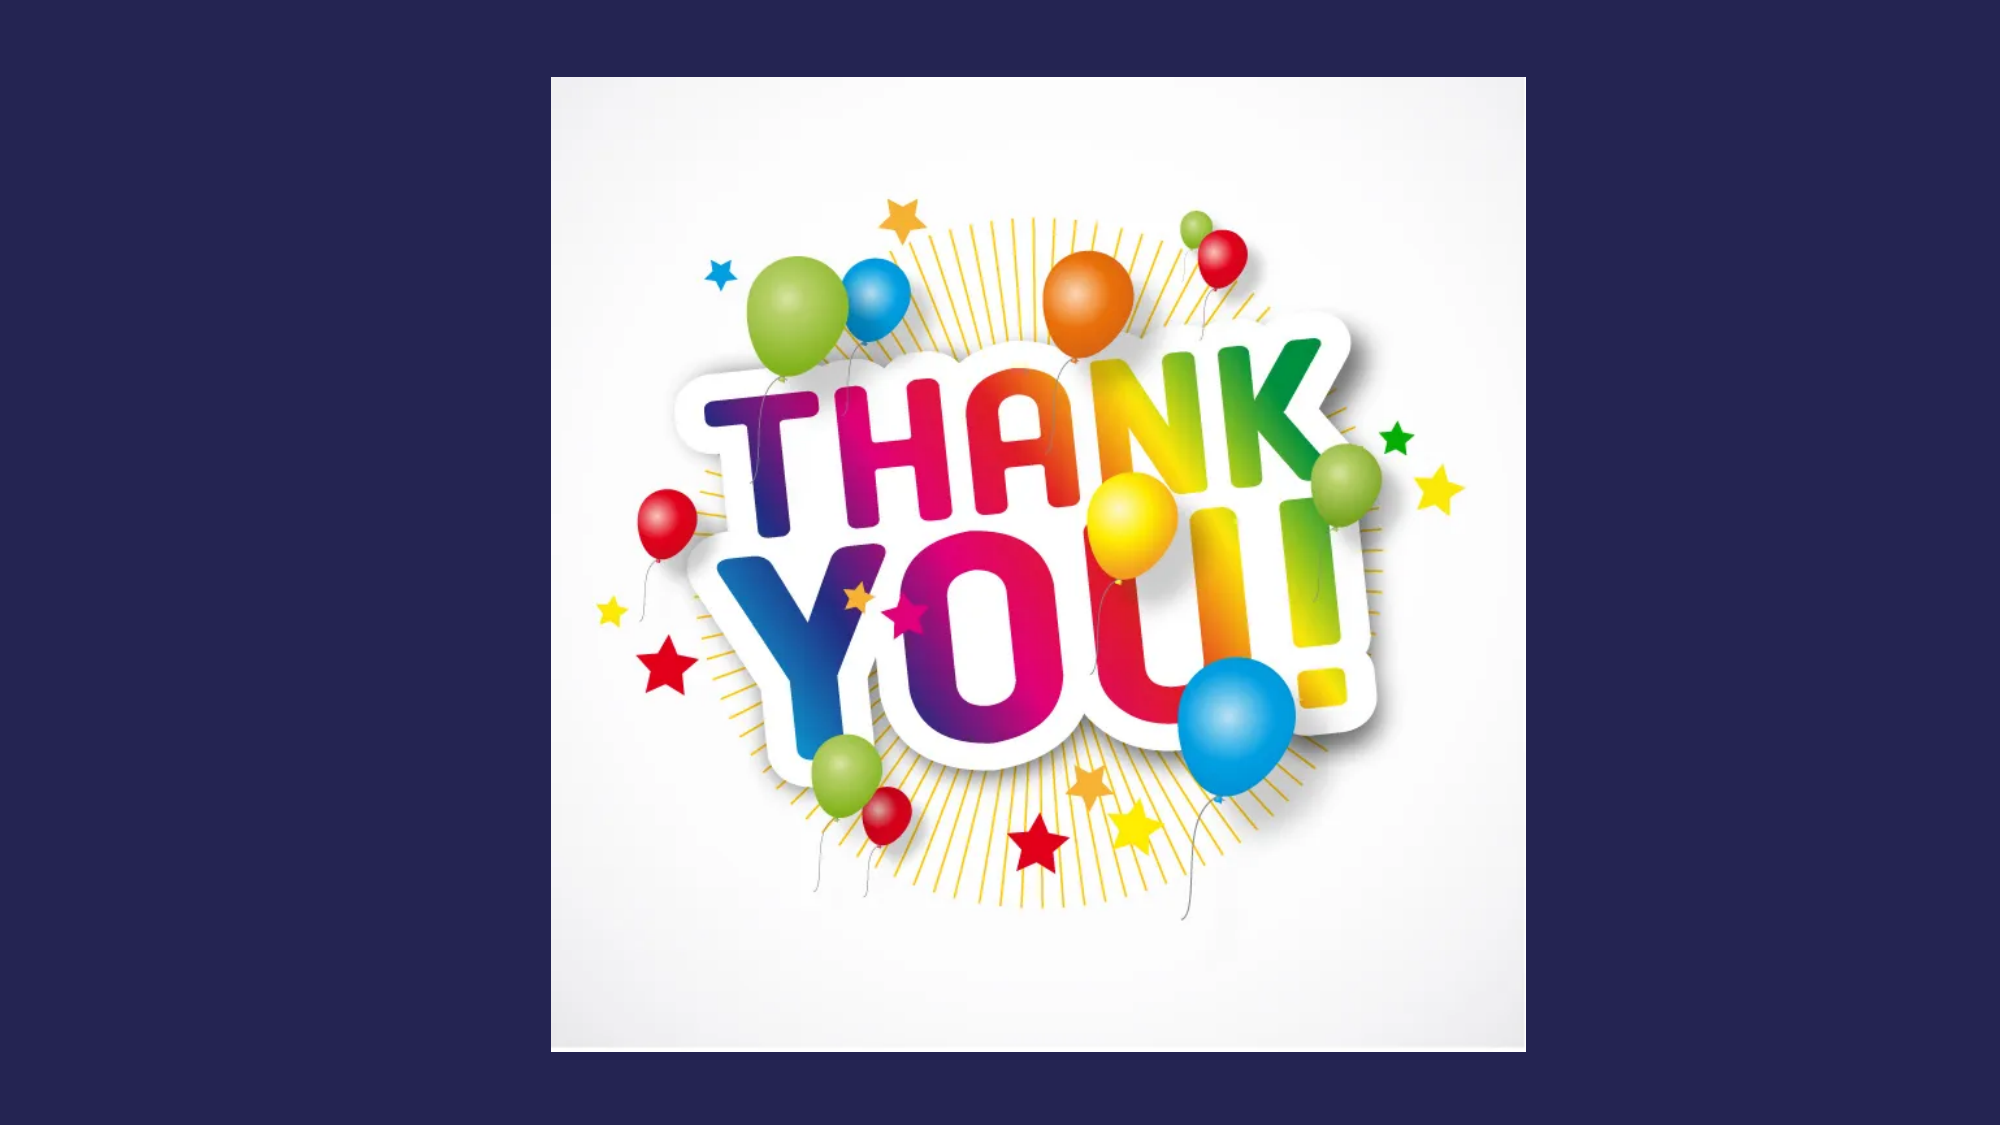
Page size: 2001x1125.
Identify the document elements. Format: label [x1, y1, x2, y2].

picture [551, 77, 1526, 1052]
